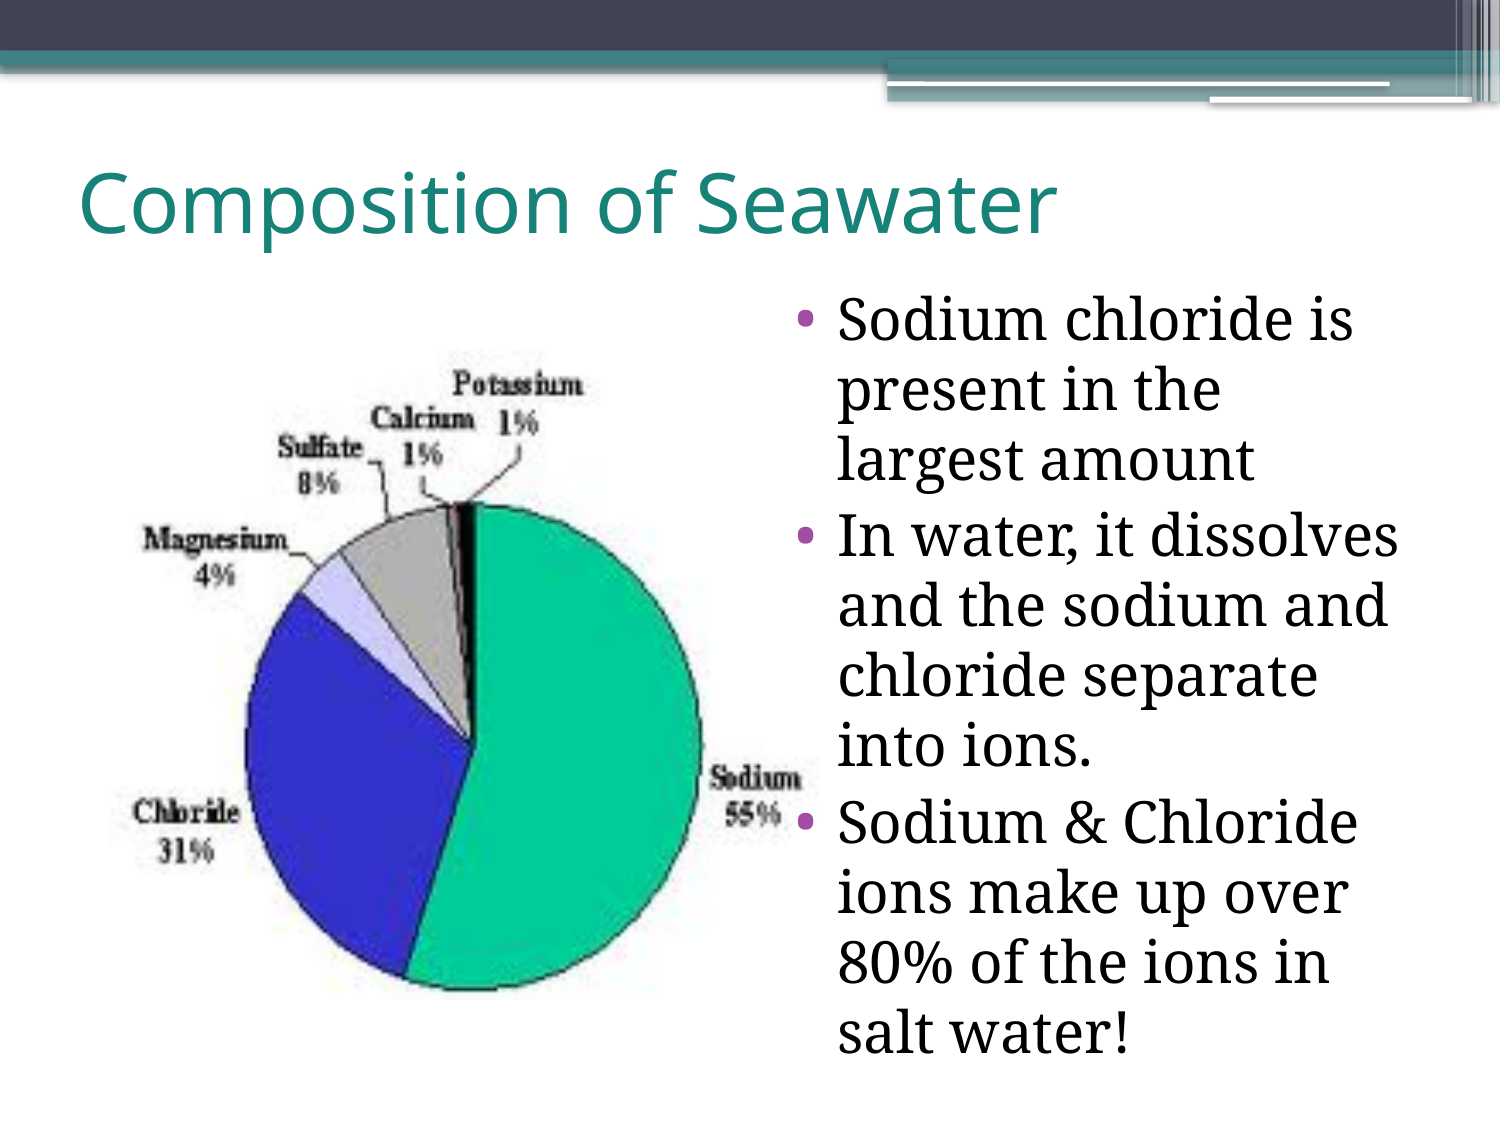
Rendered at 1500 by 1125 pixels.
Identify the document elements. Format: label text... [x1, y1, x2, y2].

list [0, 349, 963, 1001]
list Sodium chloride is present in the largest amount In water, it dissolves and the sodium and chloride separate into ions. Sodium & Chloride ions make up over 80% of the ions in salt water! [762, 275, 1425, 1018]
title Composition of Seawater [62, 112, 1413, 288]
